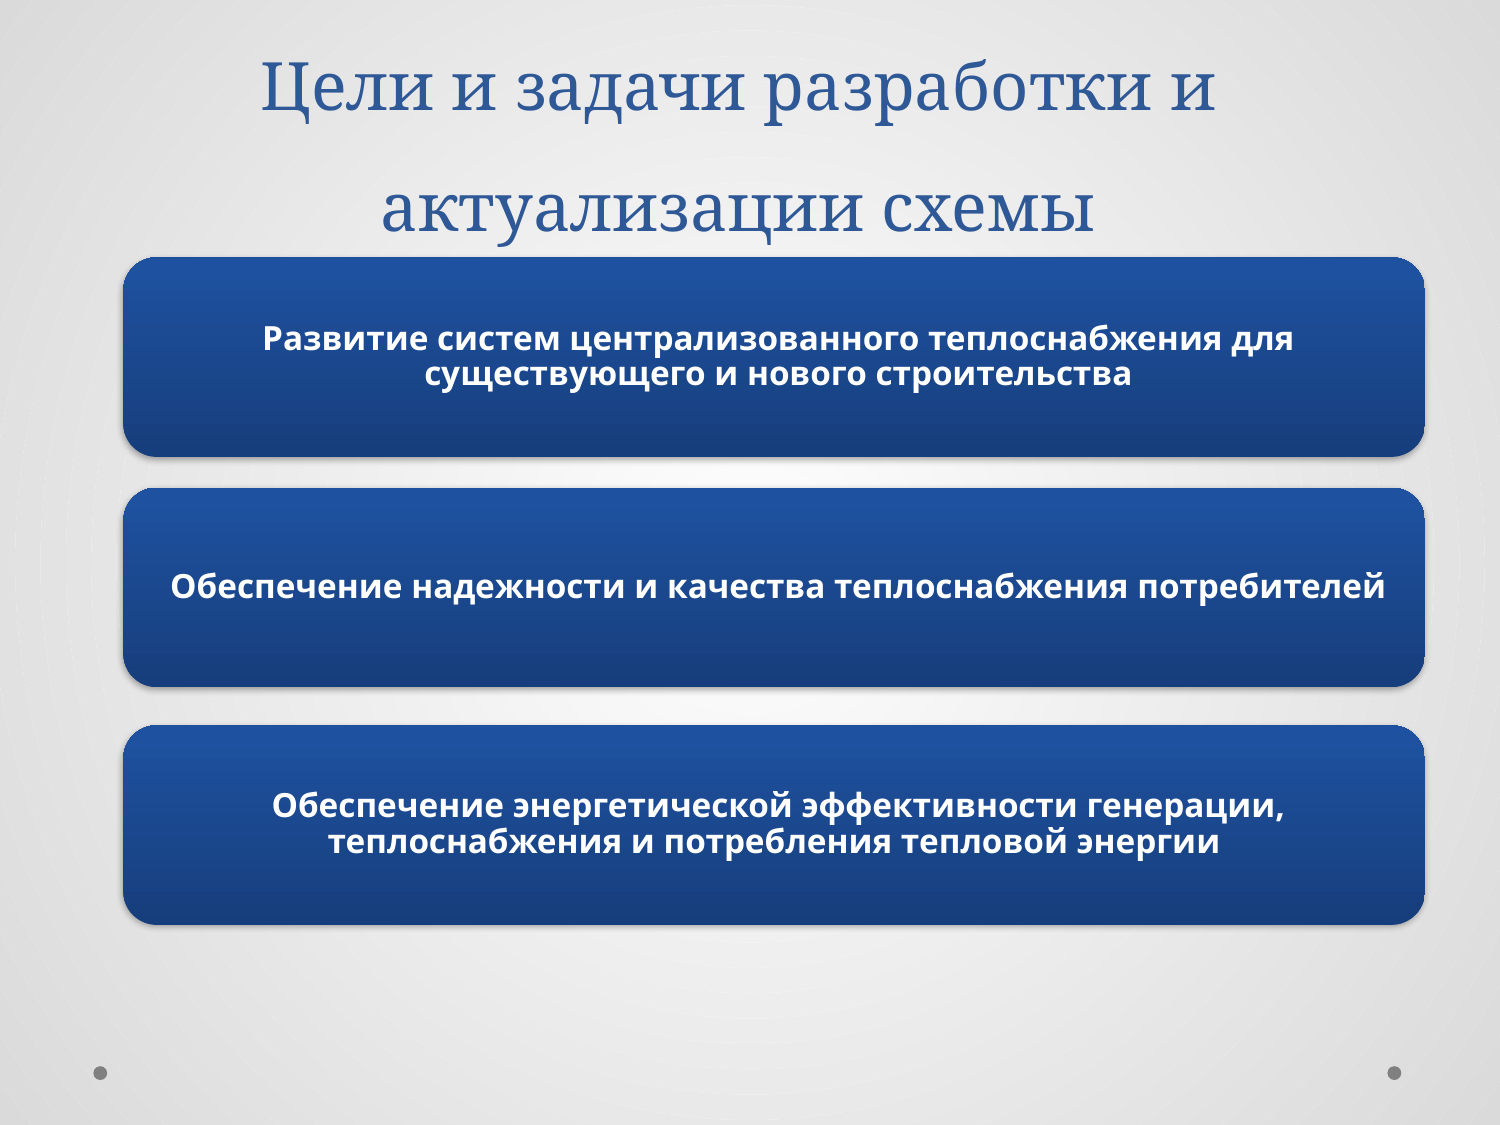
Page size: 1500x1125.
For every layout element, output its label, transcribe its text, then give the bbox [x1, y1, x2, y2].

title Цели и задачи разработки и актуализации схемы [52, 45, 1425, 252]
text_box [123, 172, 1426, 1003]
